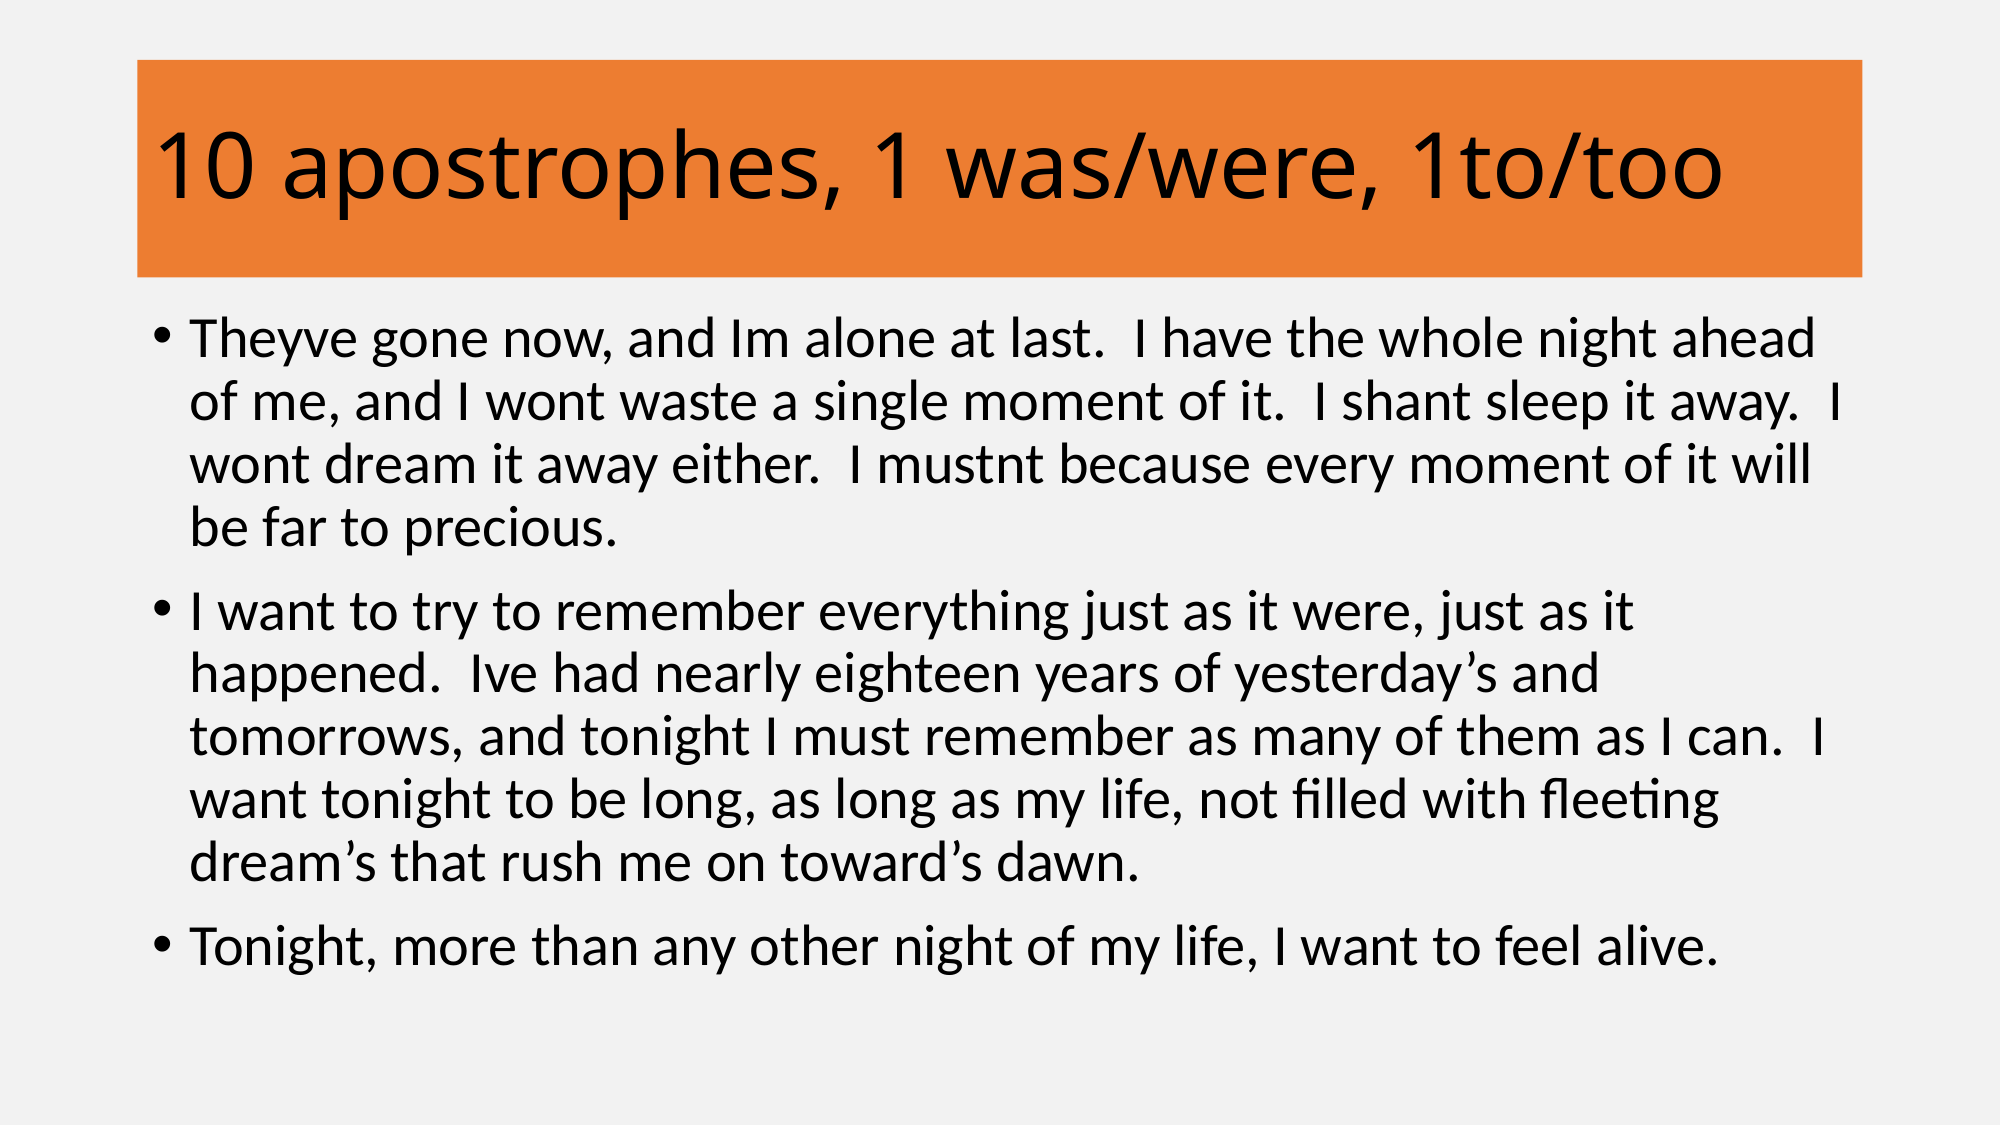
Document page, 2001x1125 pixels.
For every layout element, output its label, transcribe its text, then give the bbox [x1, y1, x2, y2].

title 10 apostrophes, 1 was/were, 1to/too [137, 59, 1863, 278]
list Theyve gone now, and Im alone at last. I have the whole night ahead of me, and I wont waste a single moment of it. I shant sleep it away. I wont dream it away either. I mustnt because every moment of it will be far to precious. I want to try to remember everything just as it were, just as it happened. Ive had nearly eighteen years of yesterday’s and tomorrows, and tonight I must remember as many of them as I can. I want tonight to be long, as long as my life, not filled with fleeting dream’s that rush me on toward’s dawn. Tonight, more than any other night of my life, I want to feel alive. [137, 299, 1863, 1014]
